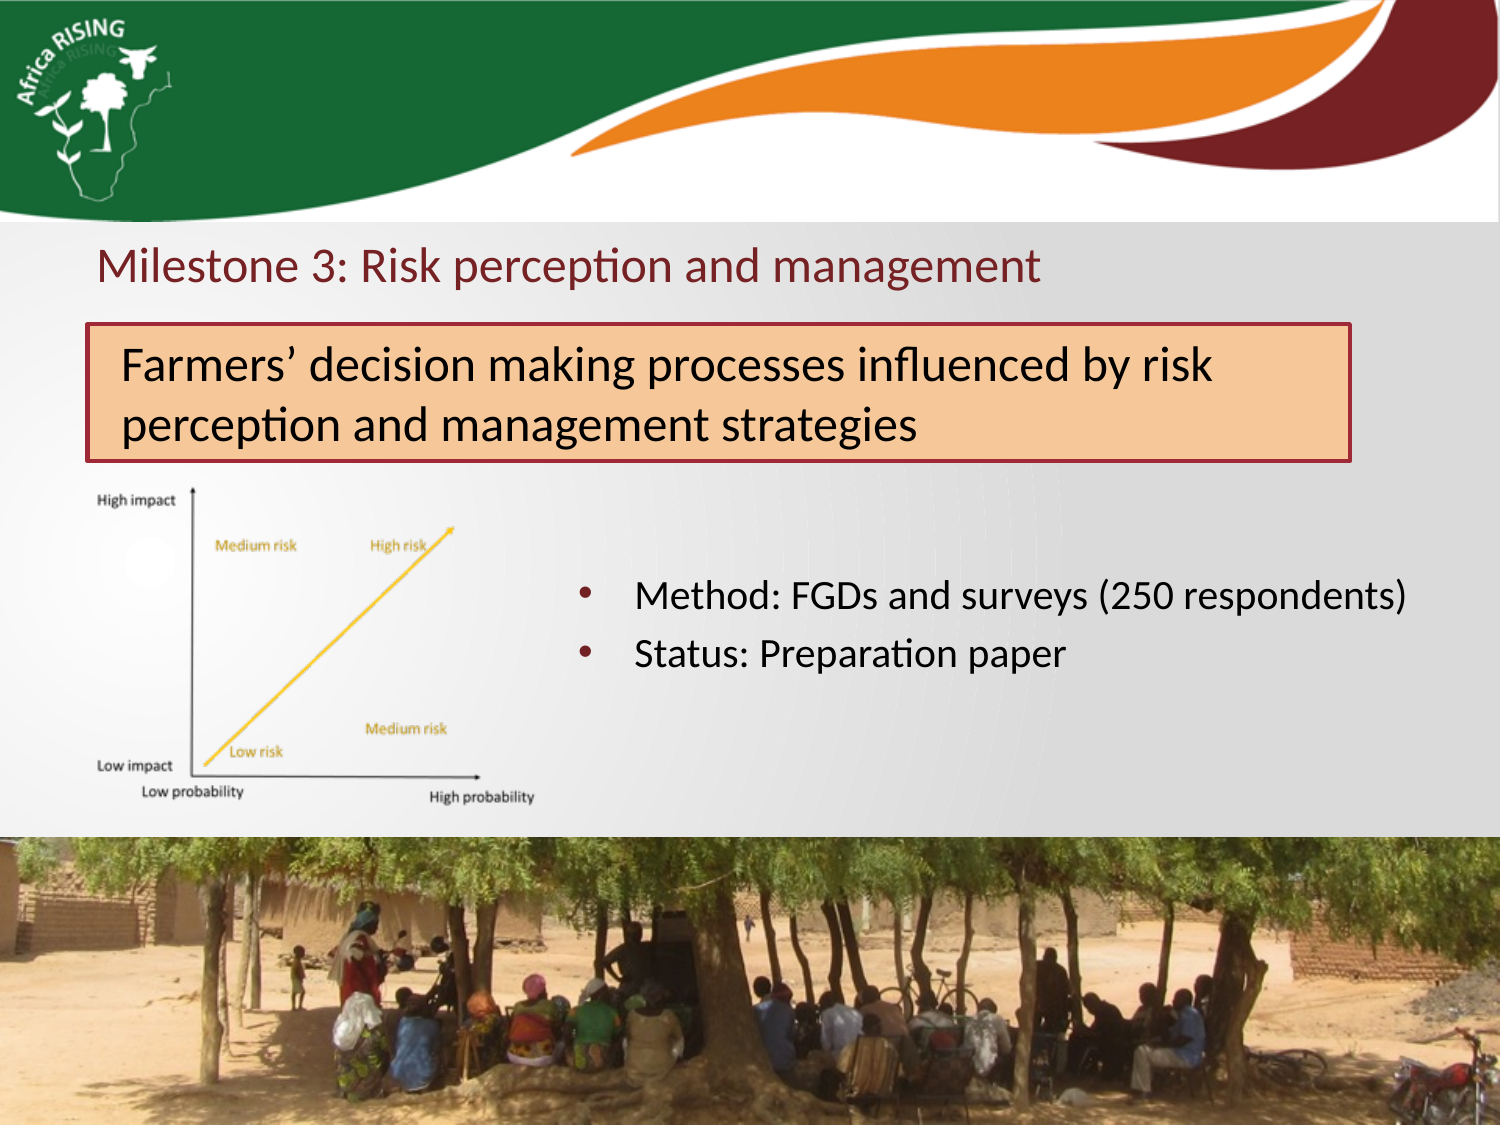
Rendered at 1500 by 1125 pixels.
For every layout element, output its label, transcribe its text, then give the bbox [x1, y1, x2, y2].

text_box Method: FGDs and surveys (250 respondents) Status: Preparation paper [557, 560, 1500, 698]
list Milestone 3: Risk perception and management [62, 224, 1338, 363]
text_box Farmers’ decision making processes influenced by risk perception and management strategies [85, 322, 1352, 463]
picture [0, 0, 1499, 222]
picture [0, 836, 1500, 1125]
picture [86, 481, 546, 817]
